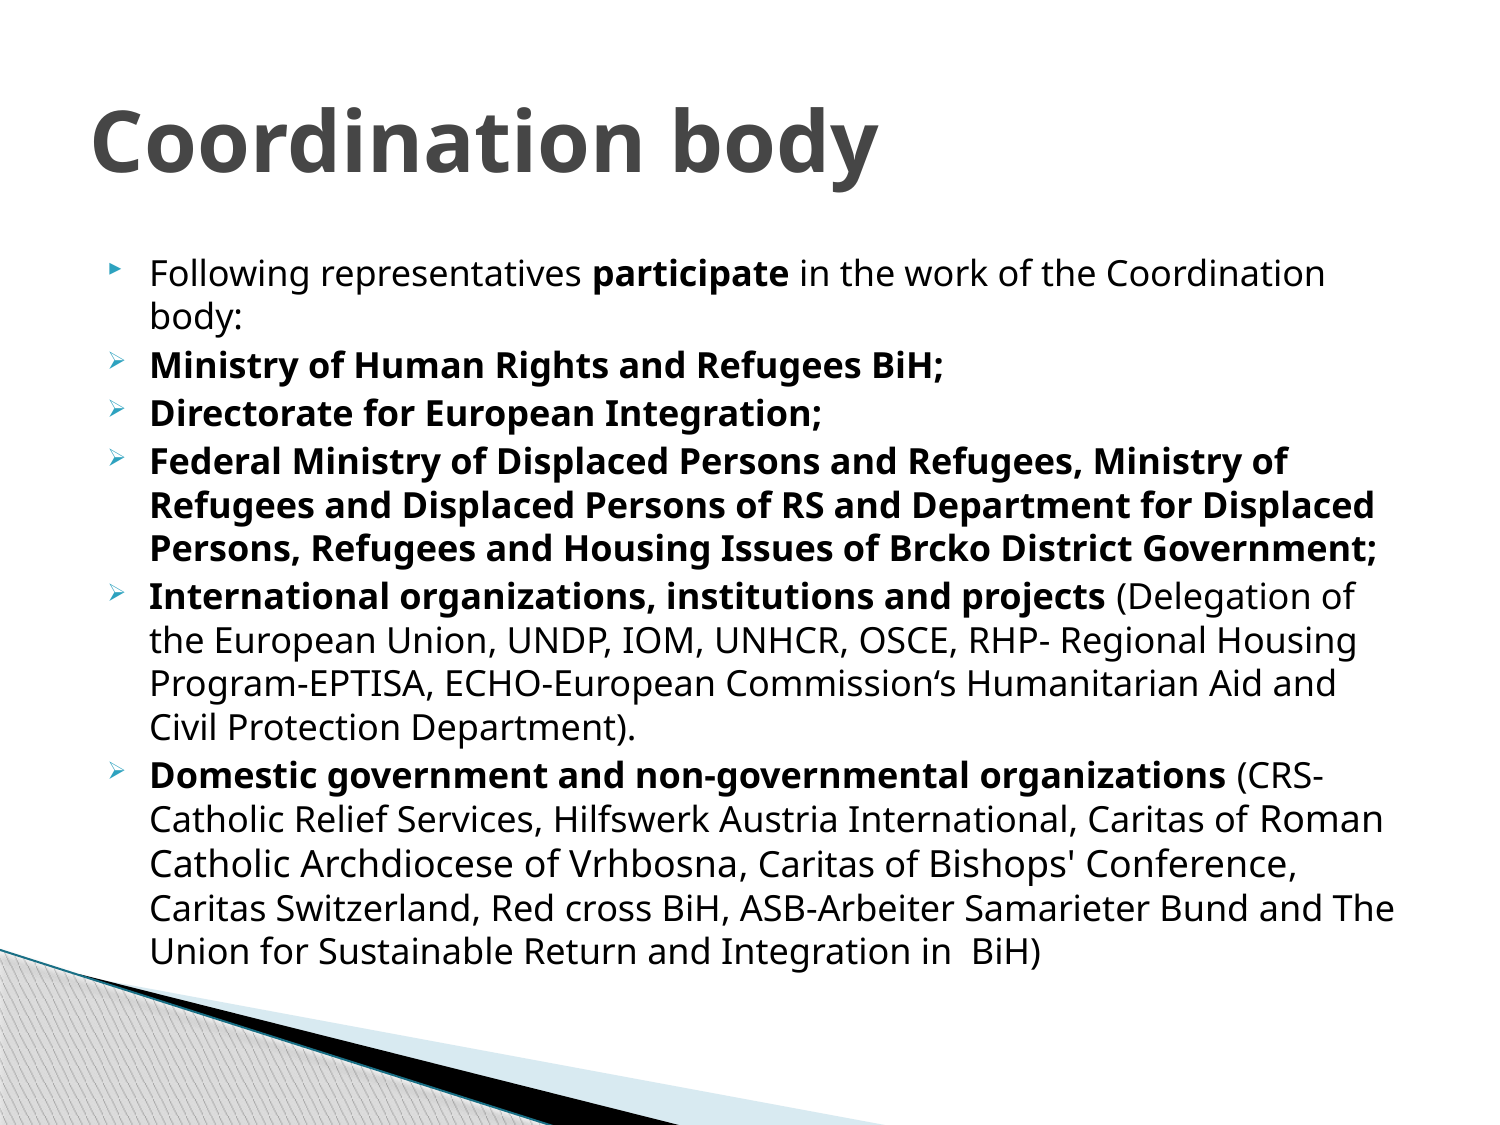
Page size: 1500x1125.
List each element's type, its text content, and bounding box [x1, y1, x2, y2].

list Following representatives participate in the work of the Coordination body: Ministry of Human Rights and Refugees BiH; Directorate for European Integration; Federal Ministry of Displaced Persons and Refugees, Ministry of Refugees and Displaced Persons of RS and Department for Displaced Persons, Refugees and Housing Issues of Brcko District Government; International organizations, institutions and projects (Delegation of the European Union, UNDP, IOM, UNHCR, OSCE, RHP- Regional Housing Program-EPTISA, ECHO-European Commission‘s Humanitarian Aid and Civil Protection Department). Domestic government and non-governmental organizations (CRS-Catholic Relief Services, Hilfswerk Austria International, Caritas of Roman Catholic Archdiocese of Vrhbosna, Caritas of Bishops' Conference, Caritas Switzerland, Red cross BiH, ASB-Arbeiter Samarieter Bund and The Union for Sustainable Return and Integration in BiH) [75, 243, 1425, 986]
title Coordination body [75, 45, 1425, 233]
